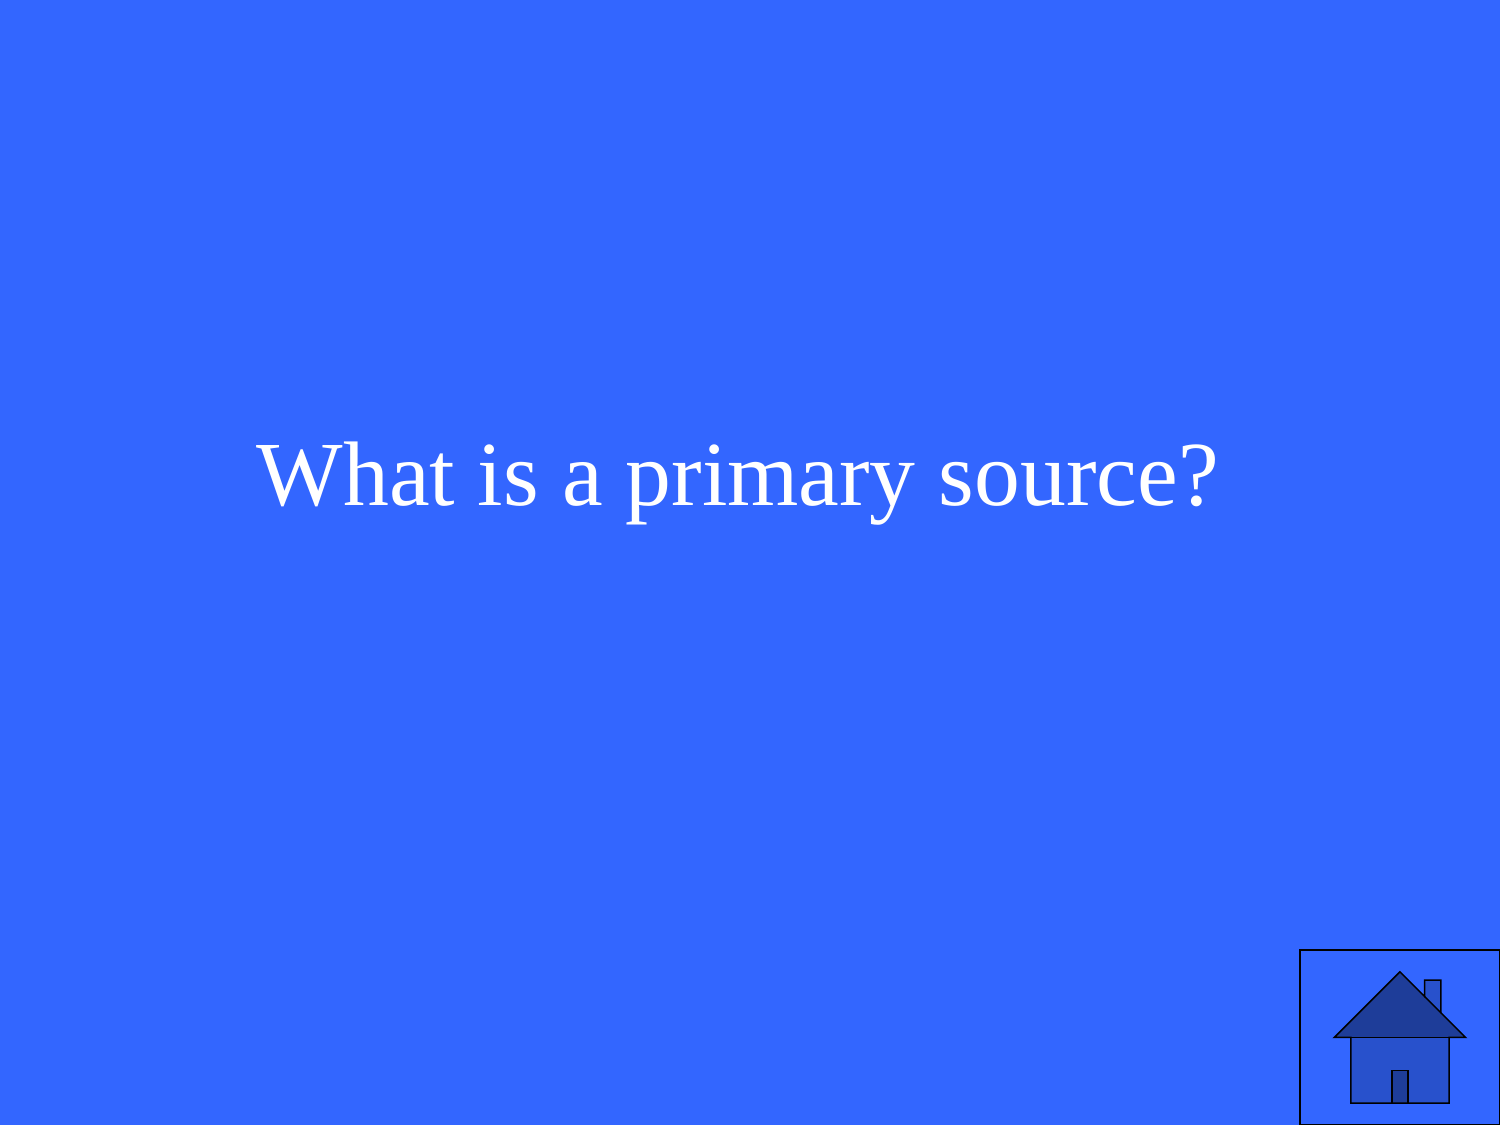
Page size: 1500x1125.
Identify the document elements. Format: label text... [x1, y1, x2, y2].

text_box [1299, 950, 1500, 1125]
title What is a primary source? [112, 374, 1388, 563]
